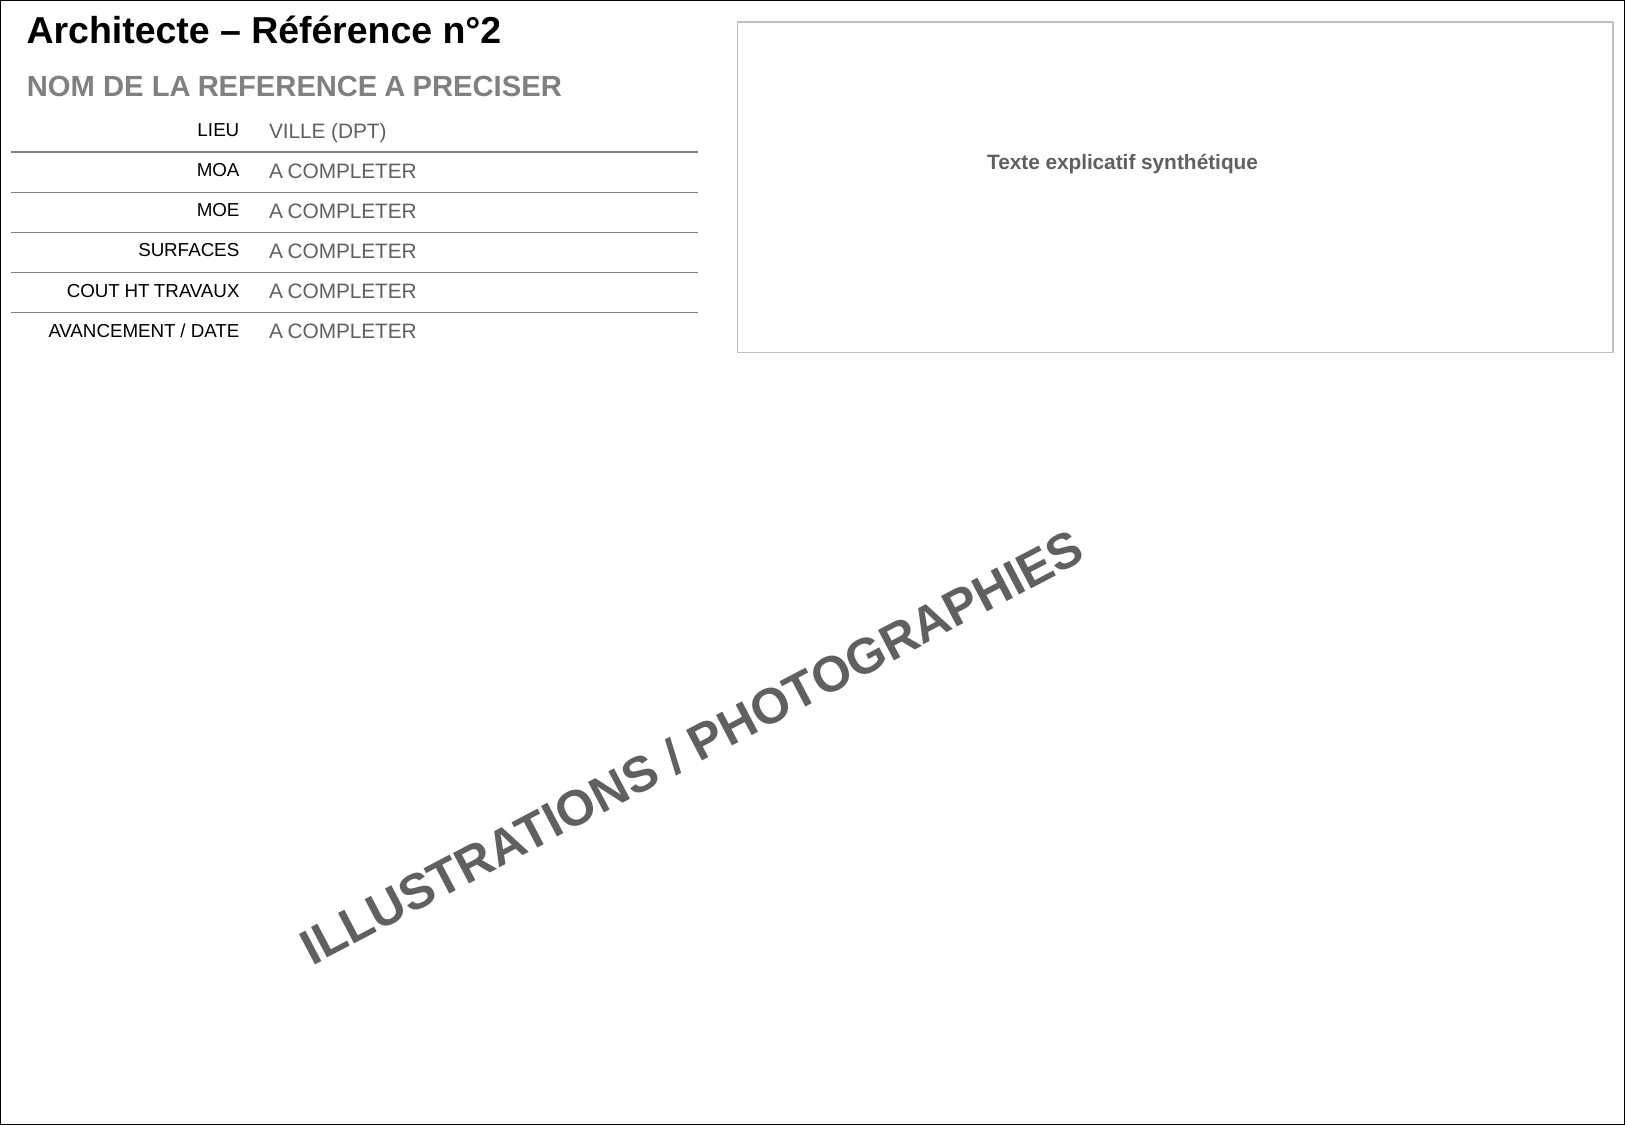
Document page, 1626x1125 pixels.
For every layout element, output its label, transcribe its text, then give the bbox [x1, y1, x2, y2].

table_cell SURFACES [13, 233, 253, 272]
text_box Architecte – Référence n°2 [11, 0, 827, 59]
text_box ILLUSTRATIONS / PHOTOGRAPHIES [274, 403, 1316, 1014]
table_cell A COMPLETER [255, 233, 696, 272]
table_cell COUT HT TRAVAUX [13, 273, 253, 312]
table_cell MOE [13, 193, 253, 232]
table_cell LIEU [13, 113, 253, 151]
table_header NOM DE LA REFERENCE A PRECISER [13, 63, 696, 111]
table_cell A COMPLETER [255, 193, 696, 232]
table_cell A COMPLETER [255, 273, 696, 312]
table_cell A COMPLETER [255, 153, 696, 192]
text_box [737, 22, 1614, 353]
table_cell VILLE (DPT) [255, 113, 696, 151]
table_cell A COMPLETER [255, 313, 696, 352]
table_cell MOA [13, 153, 253, 192]
table_cell AVANCEMENT / DATE [13, 313, 253, 352]
